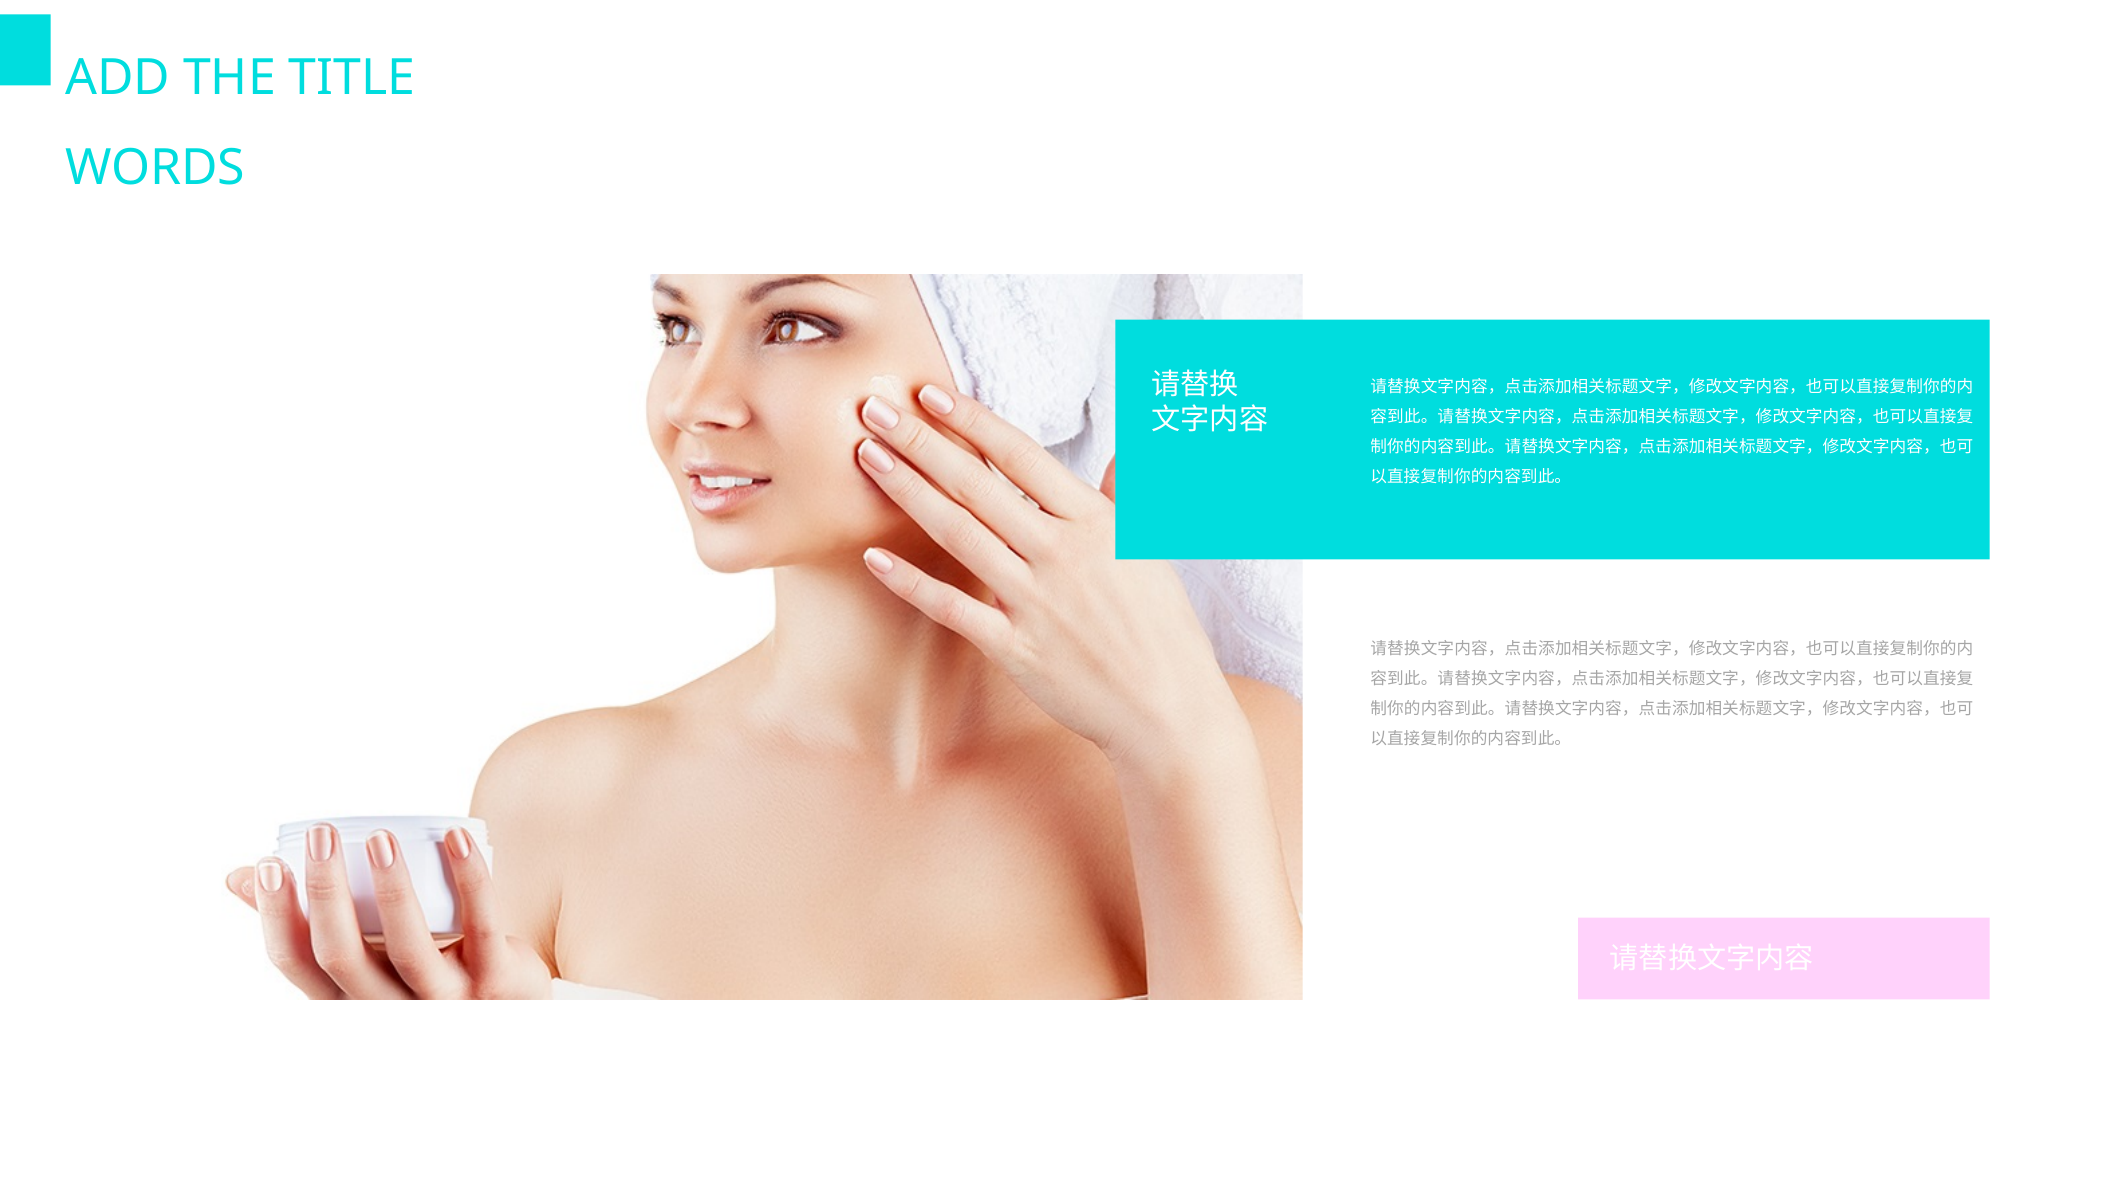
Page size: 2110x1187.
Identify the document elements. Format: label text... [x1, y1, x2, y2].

text_box [50, 273, 1304, 1000]
text_box 请替换文字内容，点击添加相关标题文字，修改文字内容，也可以直接复制你的内容到此。请替换文字内容，点击添加相关标题文字，修改文字内容，也可以直接复制你的内容到此。请替换文字内容，点击添加相关标题文字，修改文字内容，也可以直接复制你的内容到此。 [1354, 620, 1990, 814]
text_box 请替换文字内容，点击添加相关标题文字，修改文字内容，也可以直接复制你的内容到此。请替换文字内容，点击添加相关标题文字，修改文字内容，也可以直接复制你的内容到此。请替换文字内容，点击添加相关标题文字，修改文字内容，也可以直接复制你的内容到此。 [1354, 357, 1990, 551]
text_box ADD THE TITLE WORDS [50, 7, 583, 202]
text_box [1577, 917, 1991, 1000]
text_box 请替换文字内容 [1593, 931, 1858, 983]
text_box 请替换 文字内容 [1135, 357, 1315, 455]
text_box [1114, 319, 1991, 561]
